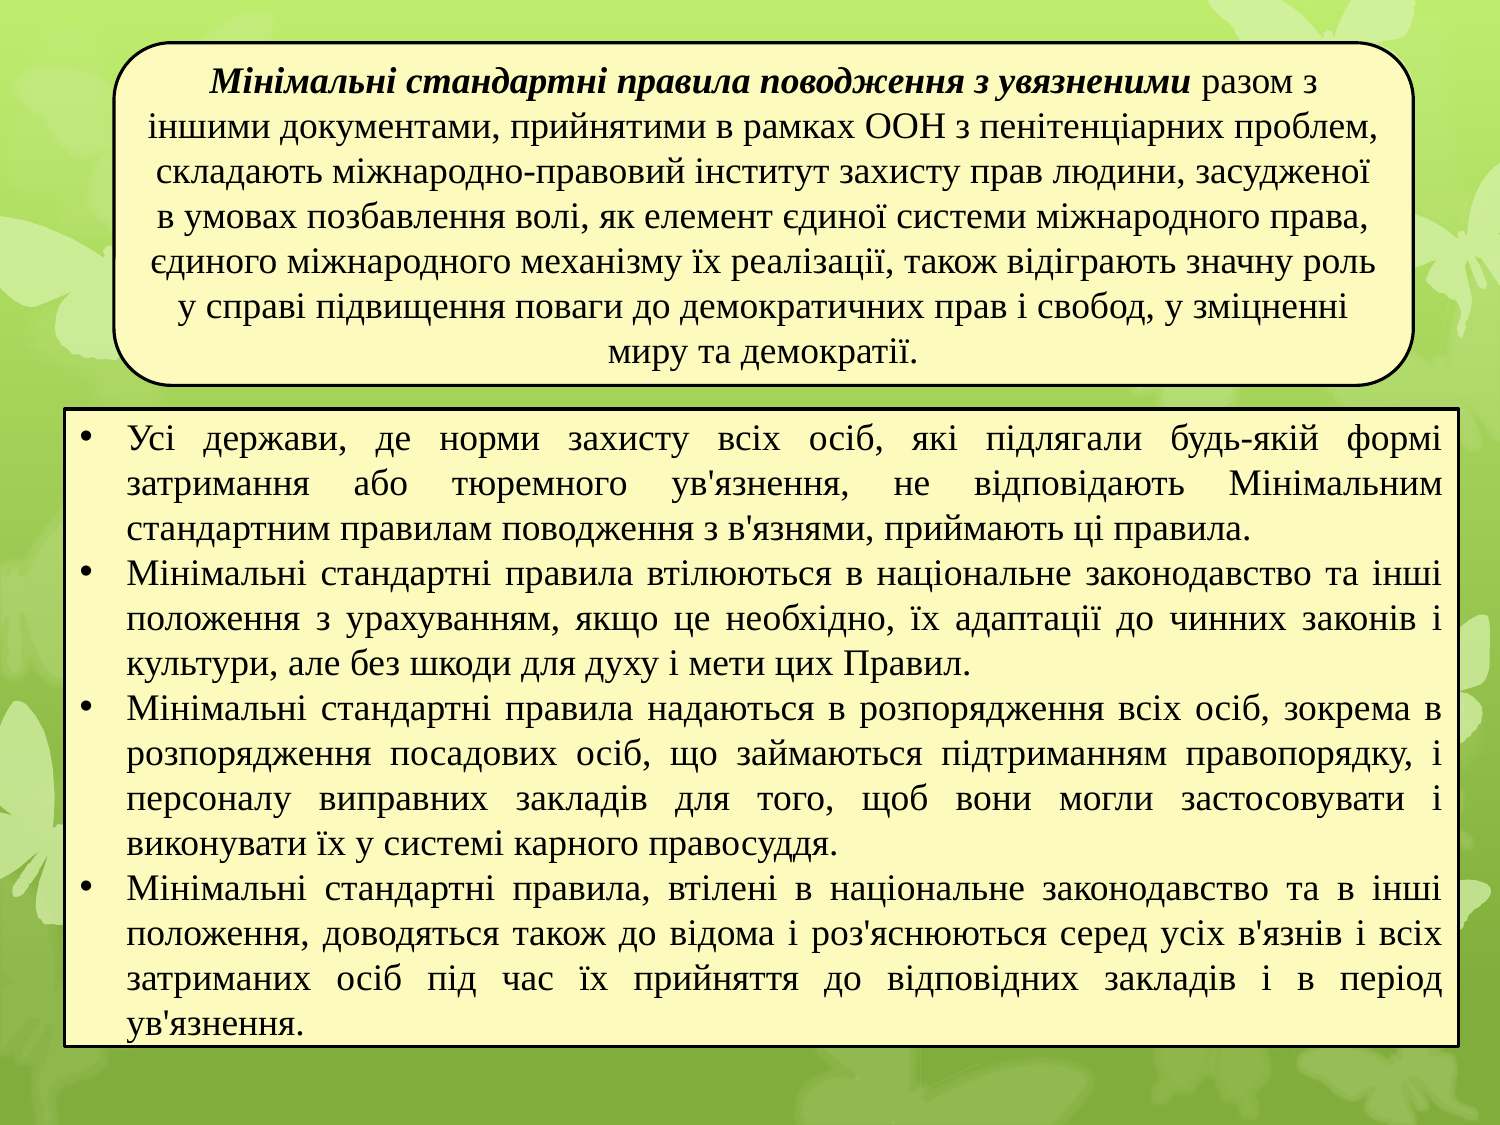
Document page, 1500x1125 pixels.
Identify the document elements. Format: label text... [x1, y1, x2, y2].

text_box Усі держави, де норми захисту всіх осіб, які підлягали будь-якій формі затримання або тюремного ув'язнення, не відповідають Мінімальним стандартним правилам поводження з в'язнями, приймають ці правила. Мінімальні стандартні правила втілюються в національне законодавство та інші положення з урахуванням, якщо це необхідно, їх адаптації до чинних законів і культури, але без шкоди для духу і мети цих Правил. Мінімальні стандартні правила надаються в розпорядження всіх осіб, зокрема в розпорядження посадових осіб, що займаються підтриманням правопорядку, і персоналу виправних закладів для того, щоб вони могли застосовувати і виконувати їх у системі карного правосуддя. Мінімальні стандартні правила, втілені в національне законодавство та в інші положення, доводяться також до відома і роз'яснюються серед усіх в'язнів і всіх затриманих осіб під час їх прийняття до відповідних закладів і в період ув'язнення. [63, 407, 1460, 1048]
text_box Мінімальні стандартні правила поводження з увязненими разом з іншими документами, прийнятими в рамках ООН з пенітенціарних проблем, складають міжнародно-правовий інститут захисту прав людини, засудженої в умовах позбавлення волі, як елемент єдиної системи міжнародного права, єдиного міжнародного механізму їх реалізації, також відіграють значну роль у справі підвищення поваги до демократичних прав і свобод, у зміцненні миру та демократії. [112, 41, 1415, 387]
